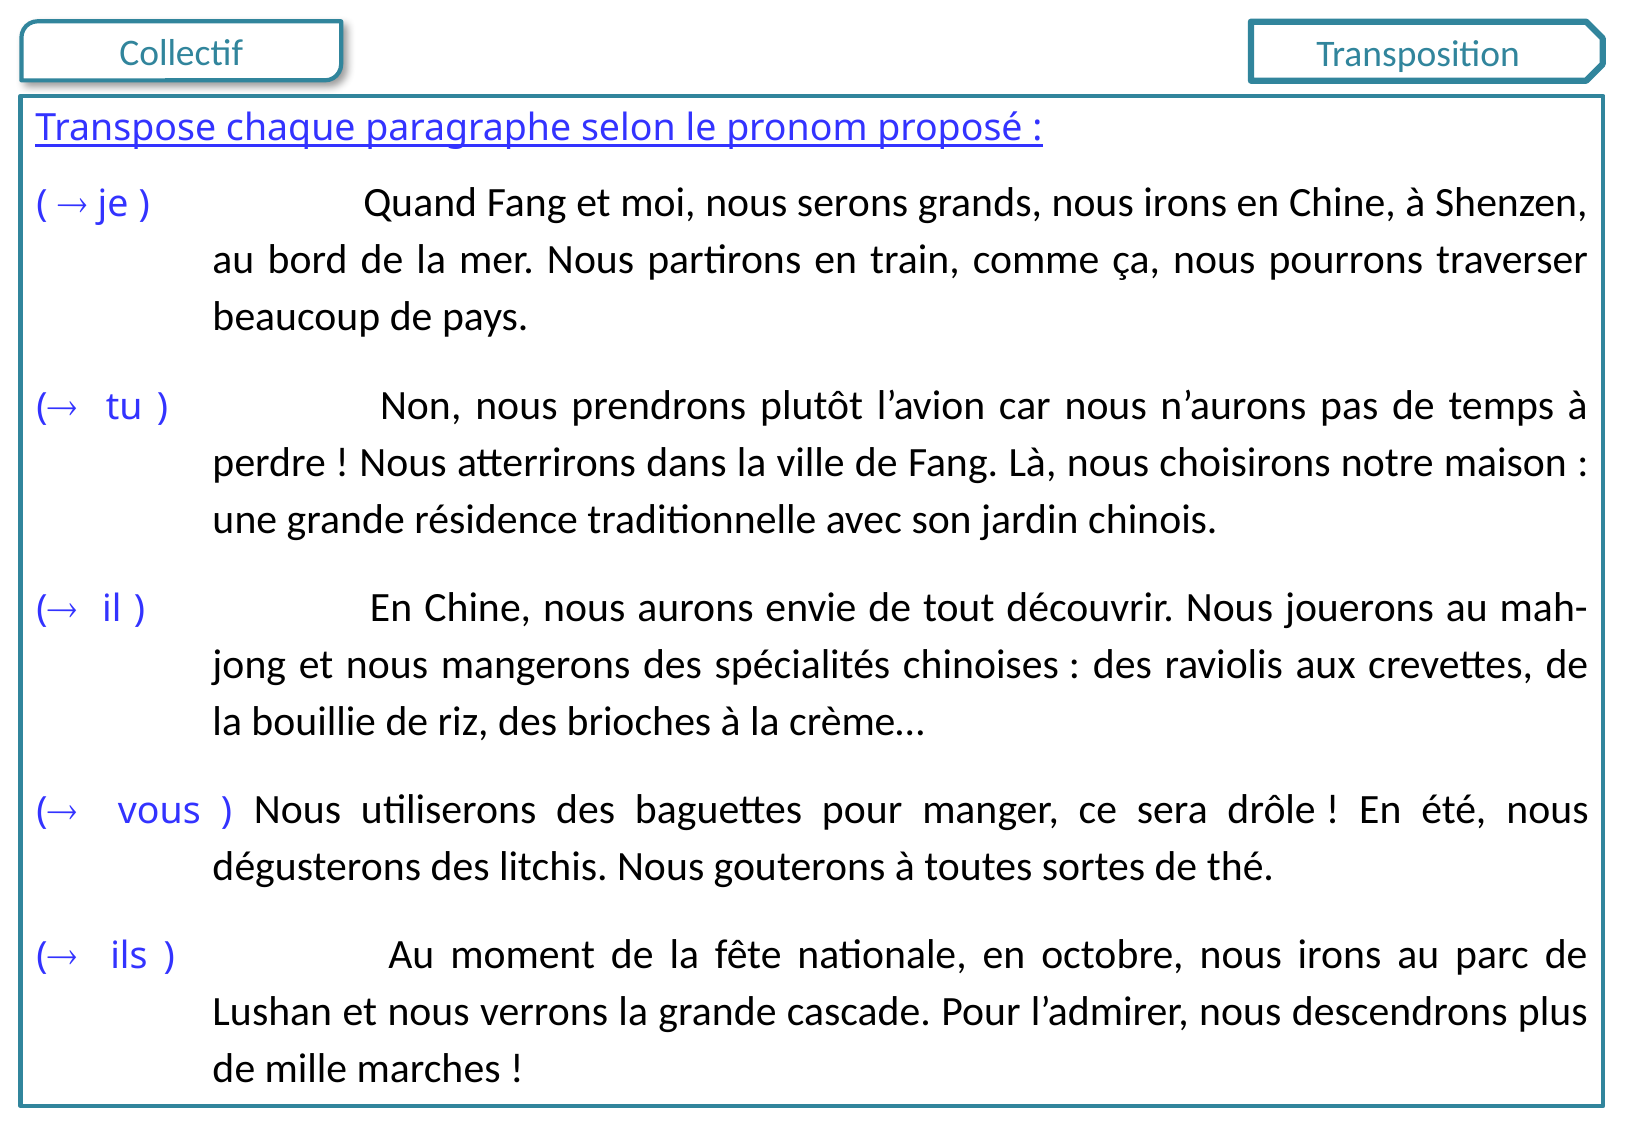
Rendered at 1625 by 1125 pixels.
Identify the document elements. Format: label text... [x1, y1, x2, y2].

list Transposition [1251, 21, 1585, 81]
list (  je ) Quand Fang et moi, nous serons grands, nous irons en Chine, à Shenzen, au bord de la mer. Nous partirons en train, comme ça, nous pourrons traverser beaucoup de pays. ( tu ) Non, nous prendrons plutôt l’avion car nous n’aurons pas de temps à perdre ! Nous atterrirons dans la ville de Fang. Là, nous choisirons notre maison : une grande résidence traditionnelle avec son jardin chinois. ( il ) En Chine, nous aurons envie de tout découvrir. Nous jouerons au mah-jong et nous mangerons des spécialités chinoises : des raviolis aux crevettes, de la bouillie de riz, des brioches à la crème… ( vous ) Nous utiliserons des baguettes pour manger, ce sera drôle ! En été, nous dégusterons des litchis. Nous gouterons à toutes sortes de thé. ( ils ) Au moment de la fête nationale, en octobre, nous irons au parc de Lushan et nous verrons la grande cascade. Pour l’admirer, nous descendrons plus de mille marches ! [21, 160, 1604, 1083]
list Transpose chaque paragraphe selon le pronom proposé : [18, 94, 1605, 1108]
